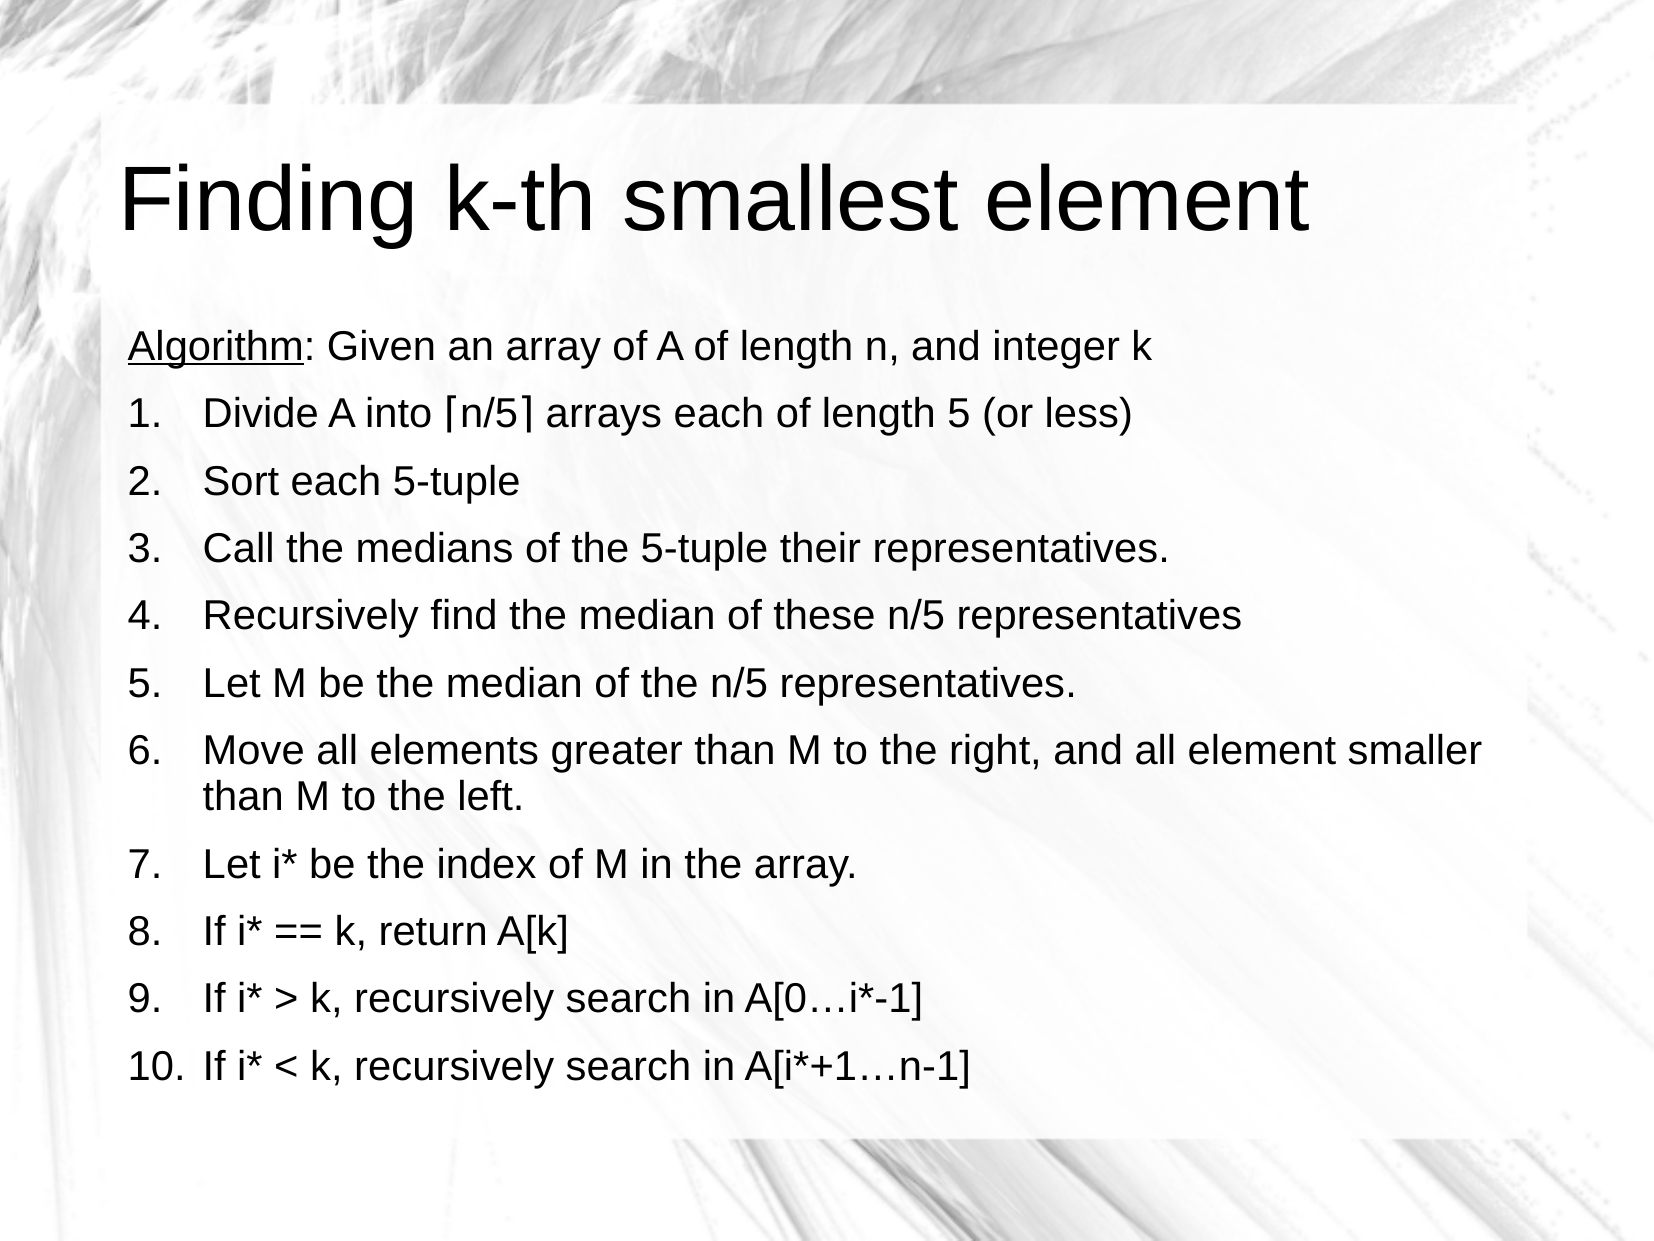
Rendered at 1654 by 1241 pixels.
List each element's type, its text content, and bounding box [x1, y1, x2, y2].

picture [0, 0, 1654, 1241]
list Algorithm: Given an array of A of length n, and integer k Divide A into ⌈n/5⌉ arrays each of length 5 (or less) Sort each 5-tuple Call the medians of the 5-tuple their representatives. Recursively find the median of these n/5 representatives Let M be the median of the n/5 representatives. Move all elements greater than M to the right, and all element smaller than M to the left. Let i* be the index of M in the array. If i* == k, return A[k] If i* > k, recursively search in A[0…i*-1] If i* < k, recursively search in A[i*+1…n-1] [118, 319, 1571, 1109]
title Finding k-th smallest element [118, 93, 1506, 299]
